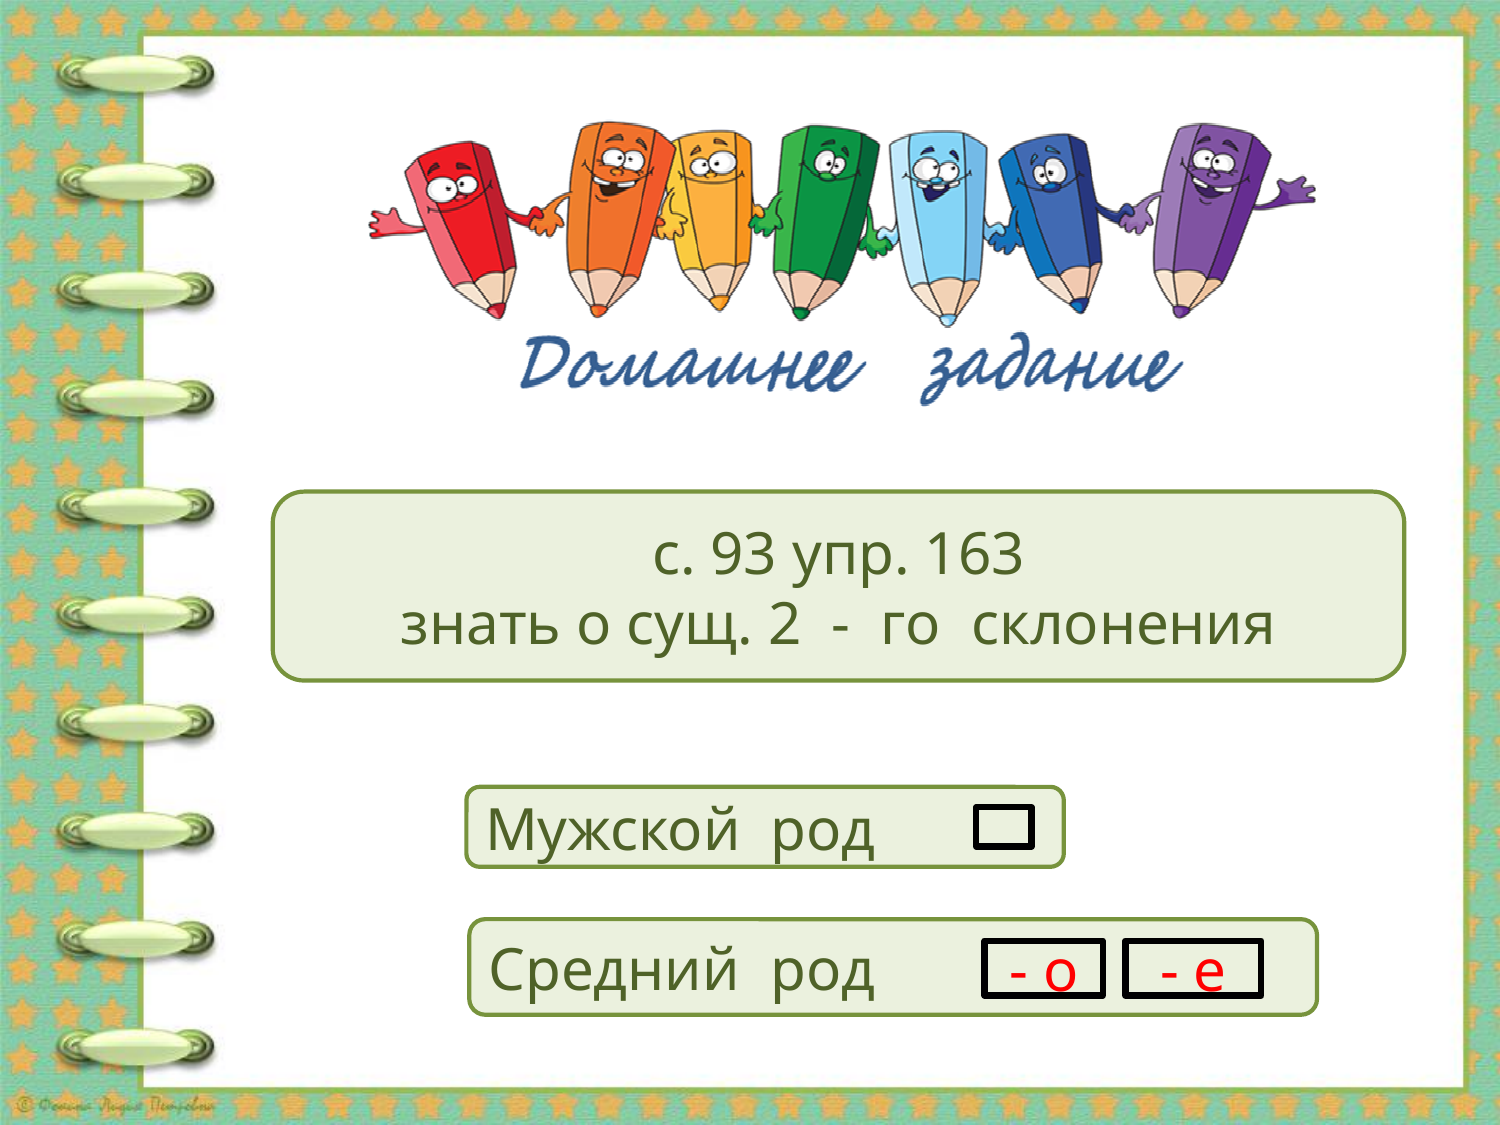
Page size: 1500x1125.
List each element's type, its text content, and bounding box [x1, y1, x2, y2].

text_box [466, 786, 1318, 1016]
picture [0, 0, 1500, 1125]
text_box с. 93 упр. 163 знать о сущ. 2 - го склонения [270, 489, 1407, 683]
